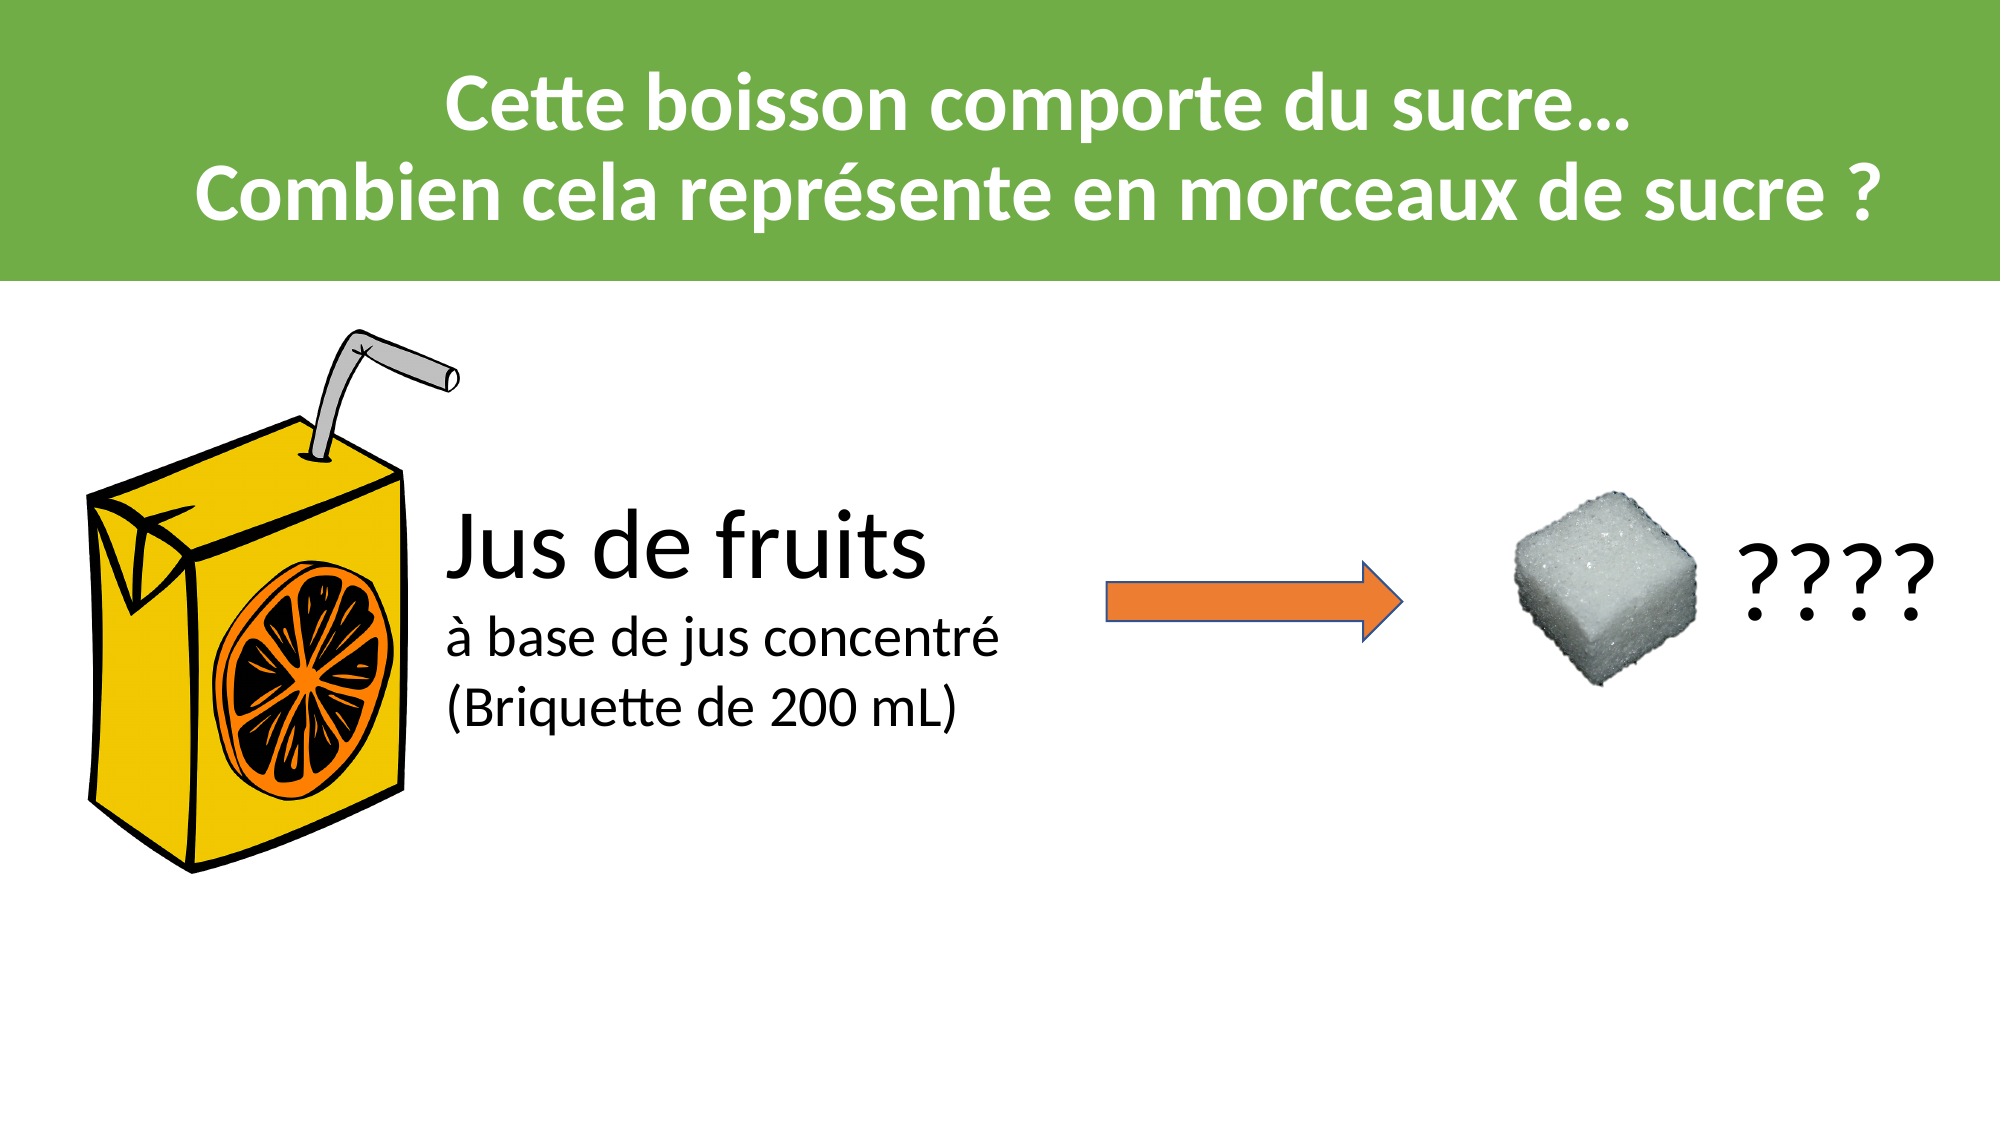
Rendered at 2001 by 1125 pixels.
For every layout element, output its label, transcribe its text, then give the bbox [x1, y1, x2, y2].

text_box Jus de fruits à base de jus concentré (Briquette de 200 mL) [465, 470, 1068, 746]
text_box [1106, 582, 1179, 622]
title Cette boisson comporte du sucre… Combien cela représente en morceaux de sucre ? [164, 27, 1917, 246]
text_box [0, 0, 2000, 281]
picture [1184, 287, 2000, 892]
picture [86, 329, 460, 874]
